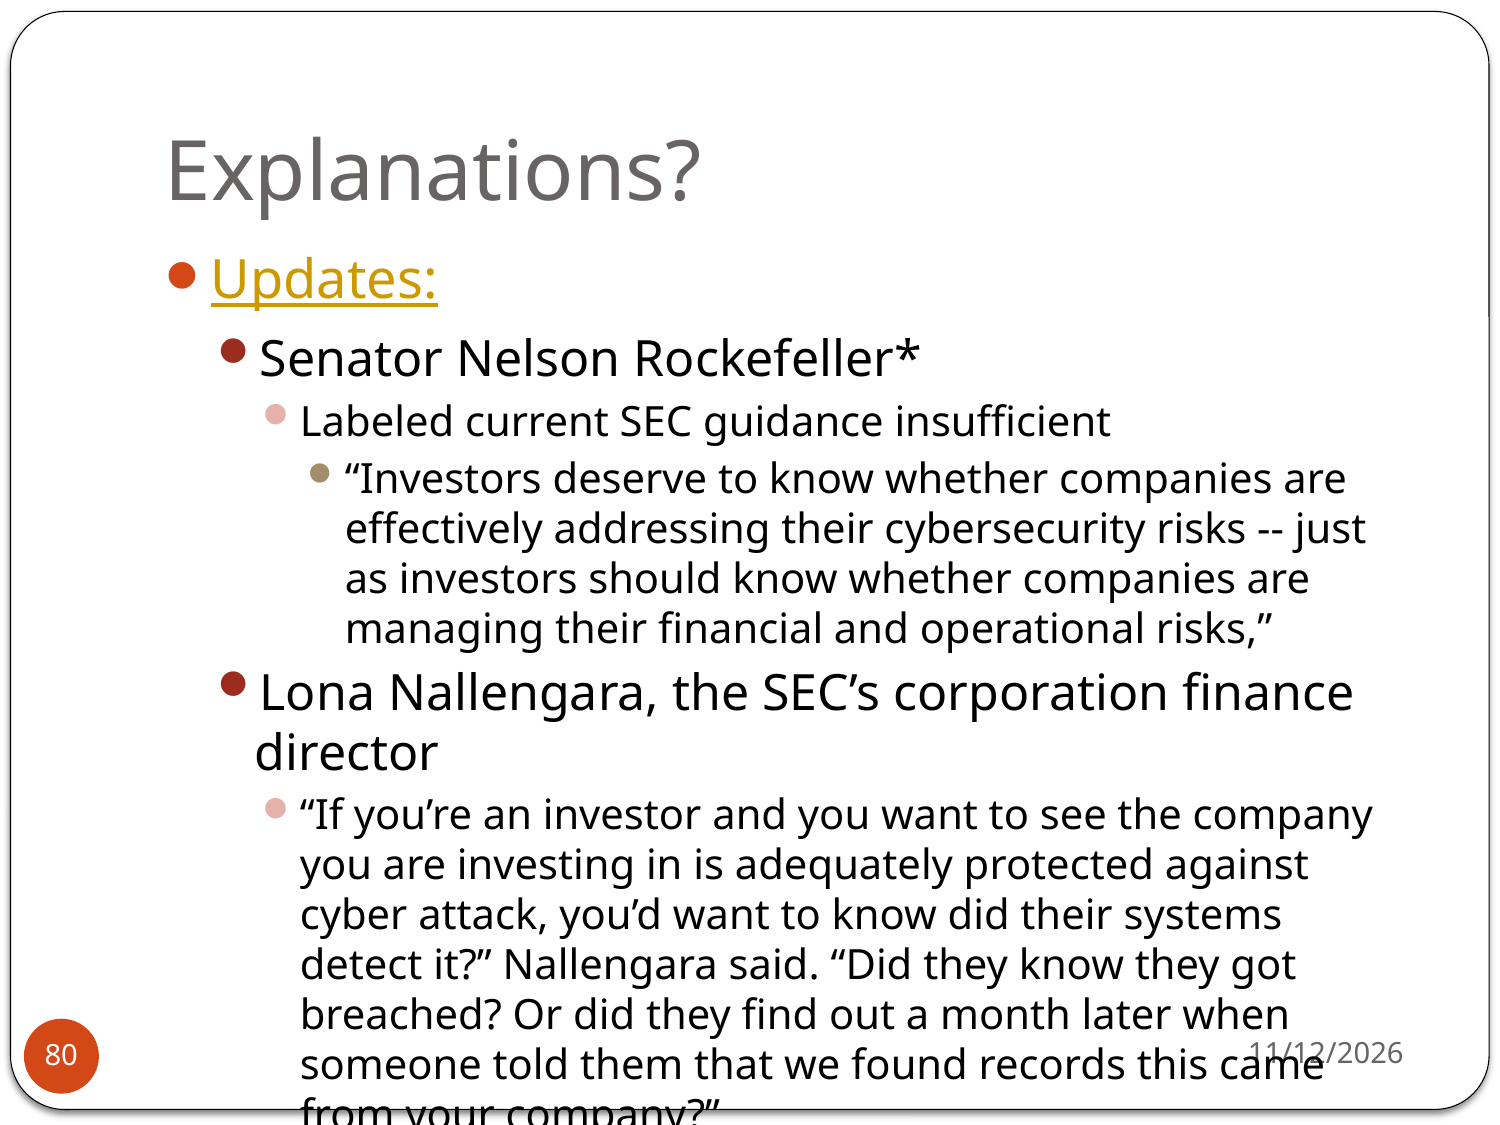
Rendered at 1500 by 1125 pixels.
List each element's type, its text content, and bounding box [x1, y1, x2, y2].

slide_number 80 [23, 1018, 99, 1094]
list Updates: Senator Nelson Rockefeller* Labeled current SEC guidance insufficient “Investors deserve to know whether companies are effectively addressing their cybersecurity risks -- just as investors should know whether companies are managing their financial and operational risks,” Lona Nallengara, the SEC’s corporation finance director “If you’re an investor and you want to see the company you are investing in is adequately protected against cyber attack, you’d want to know did their systems detect it?” Nallengara said. “Did they know they got breached? Or did they find out a month later when someone told them that we found records this came from your company?” [150, 237, 1425, 988]
title Explanations? [150, 45, 1425, 233]
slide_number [1012, 1015, 1419, 1094]
